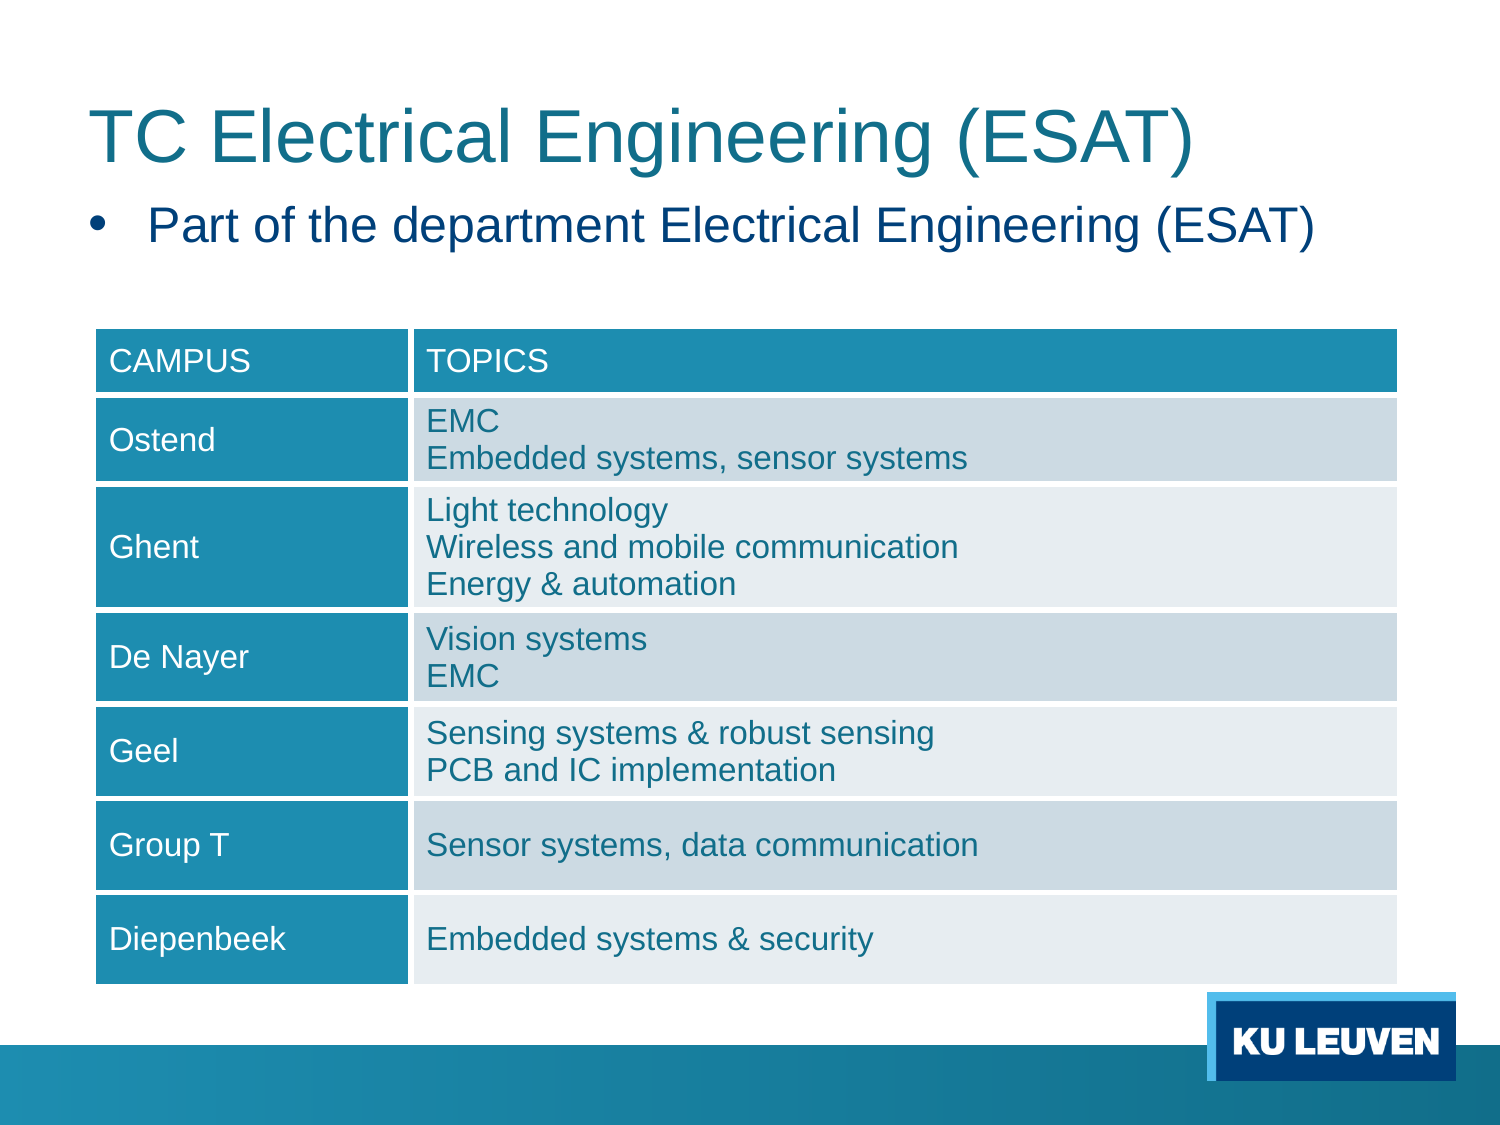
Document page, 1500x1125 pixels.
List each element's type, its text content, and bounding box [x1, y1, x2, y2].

table_cell Ostend [96, 398, 408, 481]
table_cell Light technology Wireless and mobile communication Energy & automation [414, 487, 1397, 607]
table_cell Geel [96, 707, 408, 796]
table_cell Vision systems EMC [414, 613, 1397, 701]
title TC Electrical Engineering (ESAT) [88, 29, 1456, 178]
list Part of the department Electrical Engineering (ESAT) [88, 192, 1456, 948]
table_header CAMPUS [96, 329, 408, 392]
picture [1207, 992, 1456, 1081]
table_cell Group T [96, 801, 408, 890]
table_cell Sensing systems & robust sensing PCB and IC implementation [414, 707, 1397, 796]
table_cell De Nayer [96, 613, 408, 701]
table_cell EMC Embedded systems, sensor systems [414, 398, 1397, 481]
table_cell Sensor systems, data communication [414, 801, 1397, 890]
table_cell Embedded systems & security [414, 895, 1397, 984]
table_cell Ghent [96, 487, 408, 607]
table_header TOPICS [414, 329, 1397, 392]
table_cell Diepenbeek [96, 895, 408, 984]
